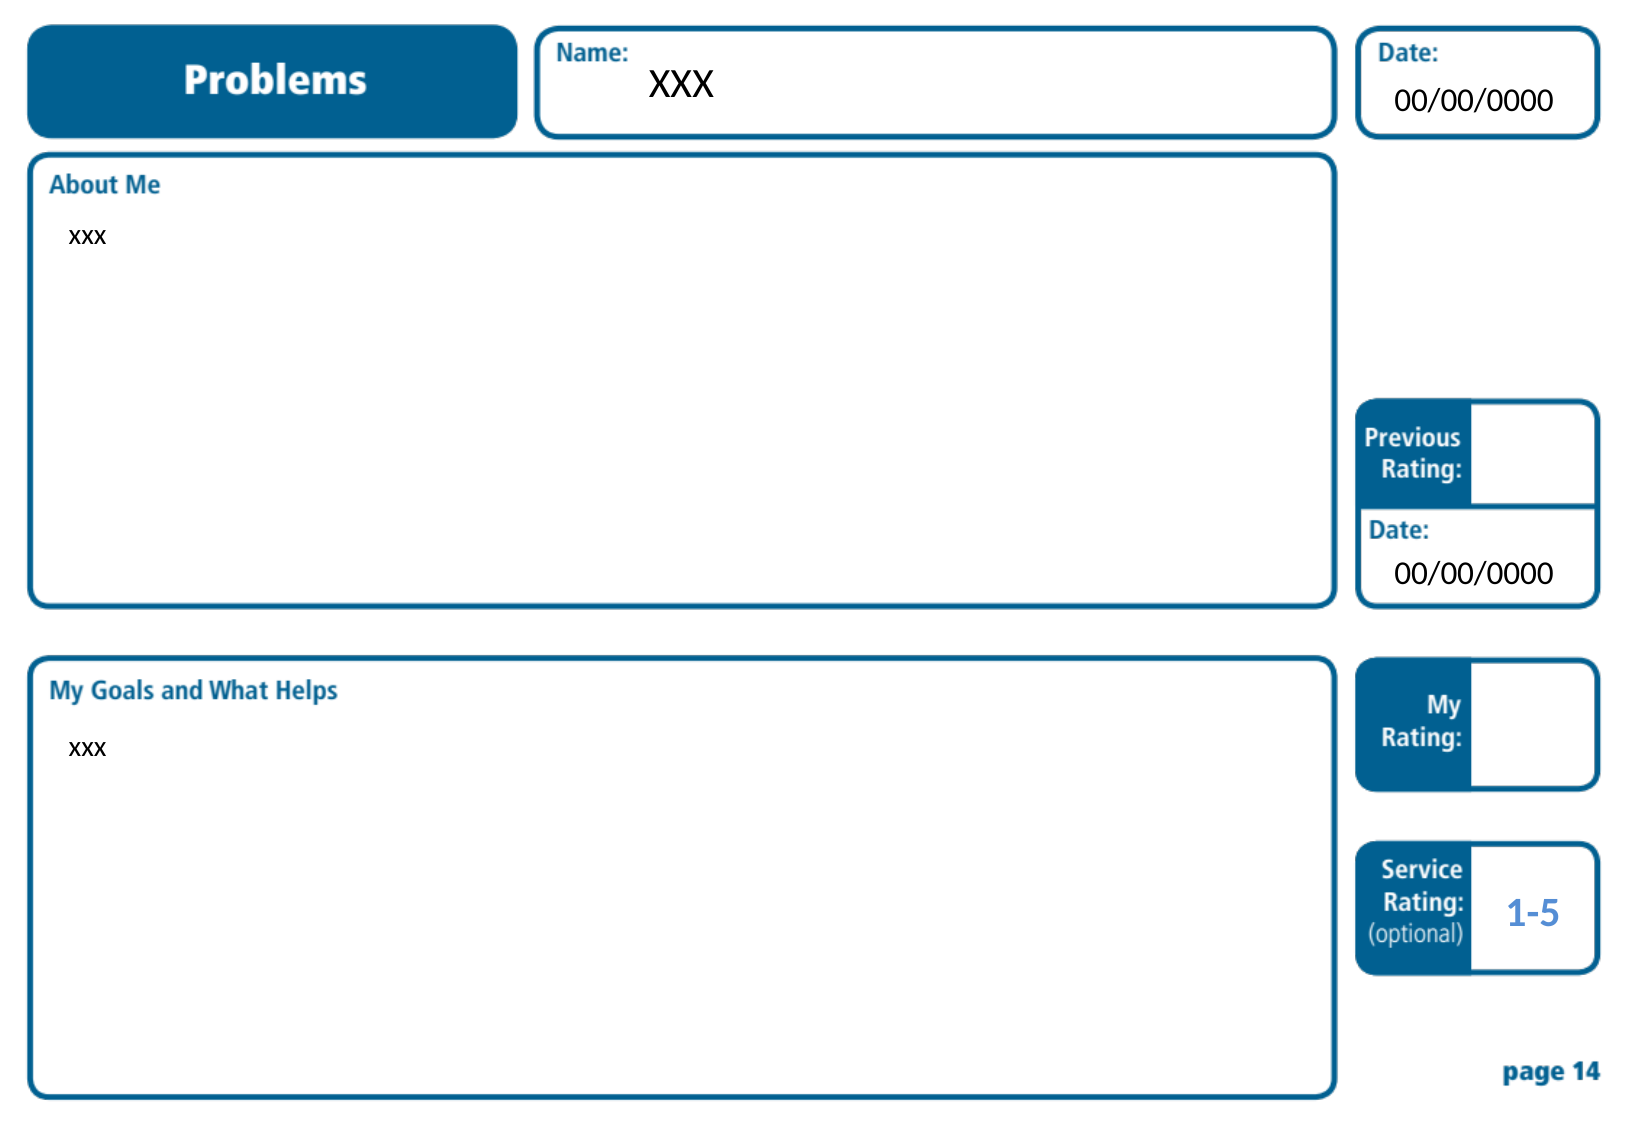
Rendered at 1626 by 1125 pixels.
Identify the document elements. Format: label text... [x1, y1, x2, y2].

text_box 00/00/0000 [1379, 70, 1569, 126]
text_box XXX [633, 48, 1310, 114]
text_box 00/00/0000 [1379, 543, 1569, 599]
text_box 1-5 [1472, 876, 1594, 942]
text_box xxx [53, 208, 1310, 258]
text_box xxx [53, 720, 1310, 770]
